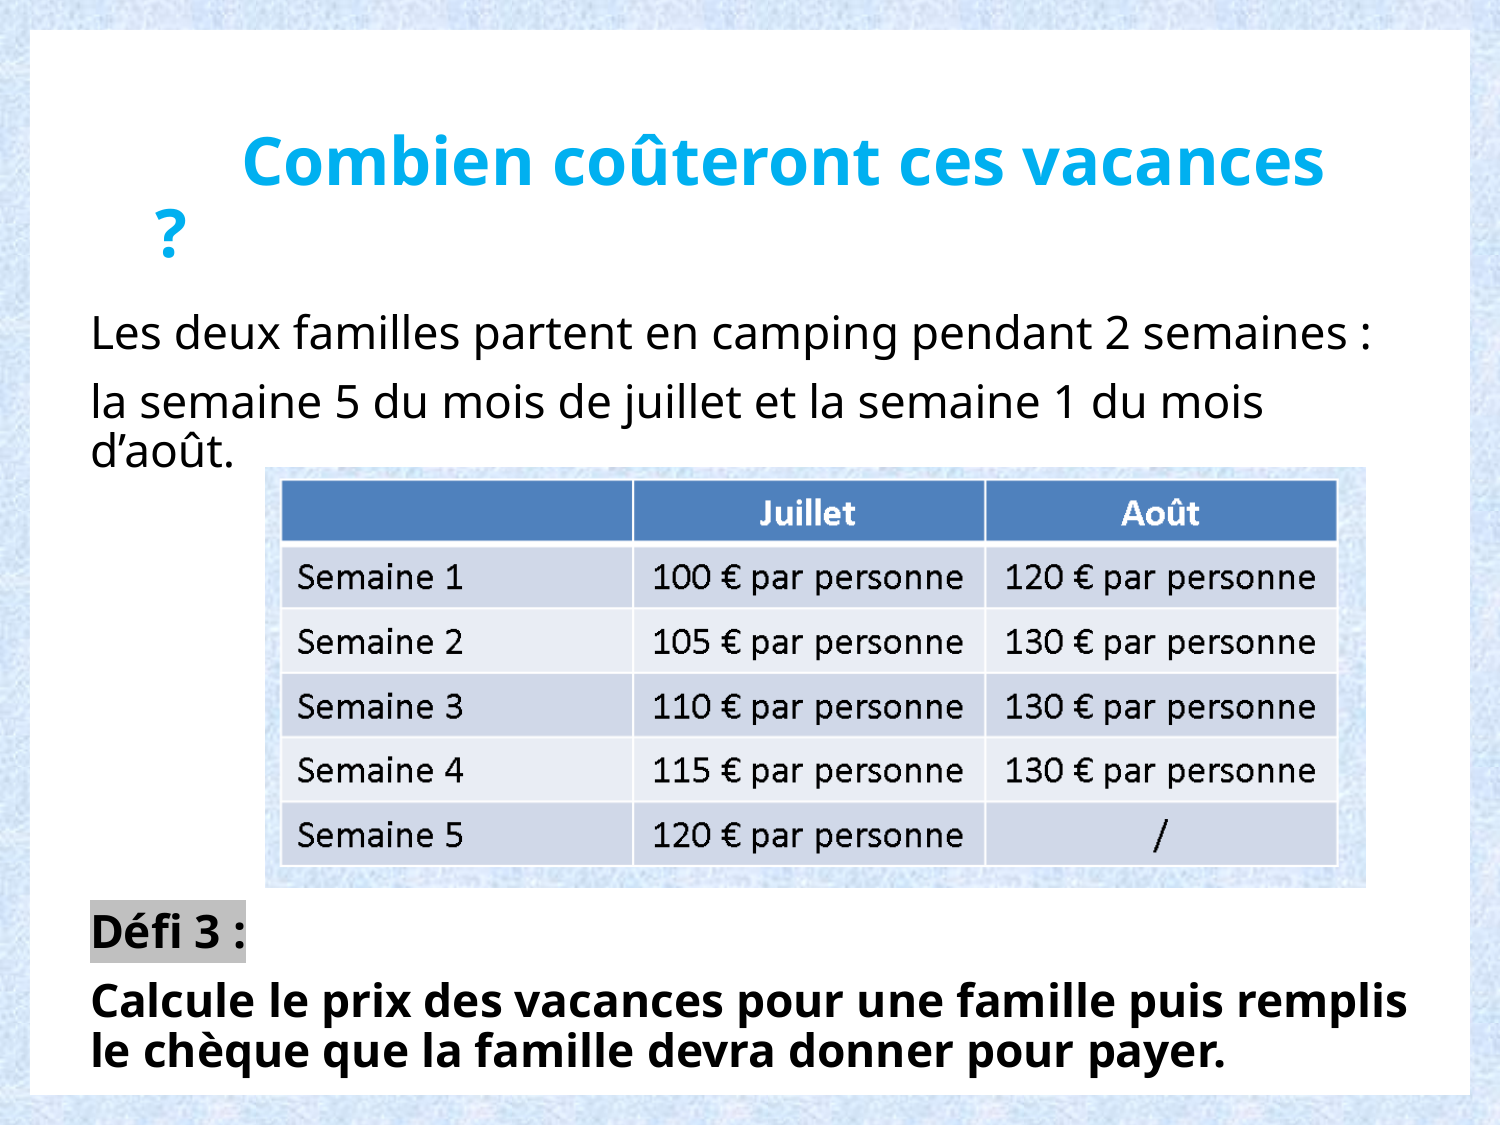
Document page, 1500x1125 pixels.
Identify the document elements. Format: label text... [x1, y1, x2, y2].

picture [0, 0, 1500, 1125]
list Les deux familles partent en camping pendant 2 semaines : la semaine 5 du mois de juillet et la semaine 1 du mois d’août. Défi 3 : Calcule le prix des vacances pour une famille puis remplis le chèque que la famille devra donner pour payer. [75, 262, 1425, 1125]
picture [265, 467, 1366, 888]
title Combien coûteront ces vacances ? [140, 99, 1356, 262]
